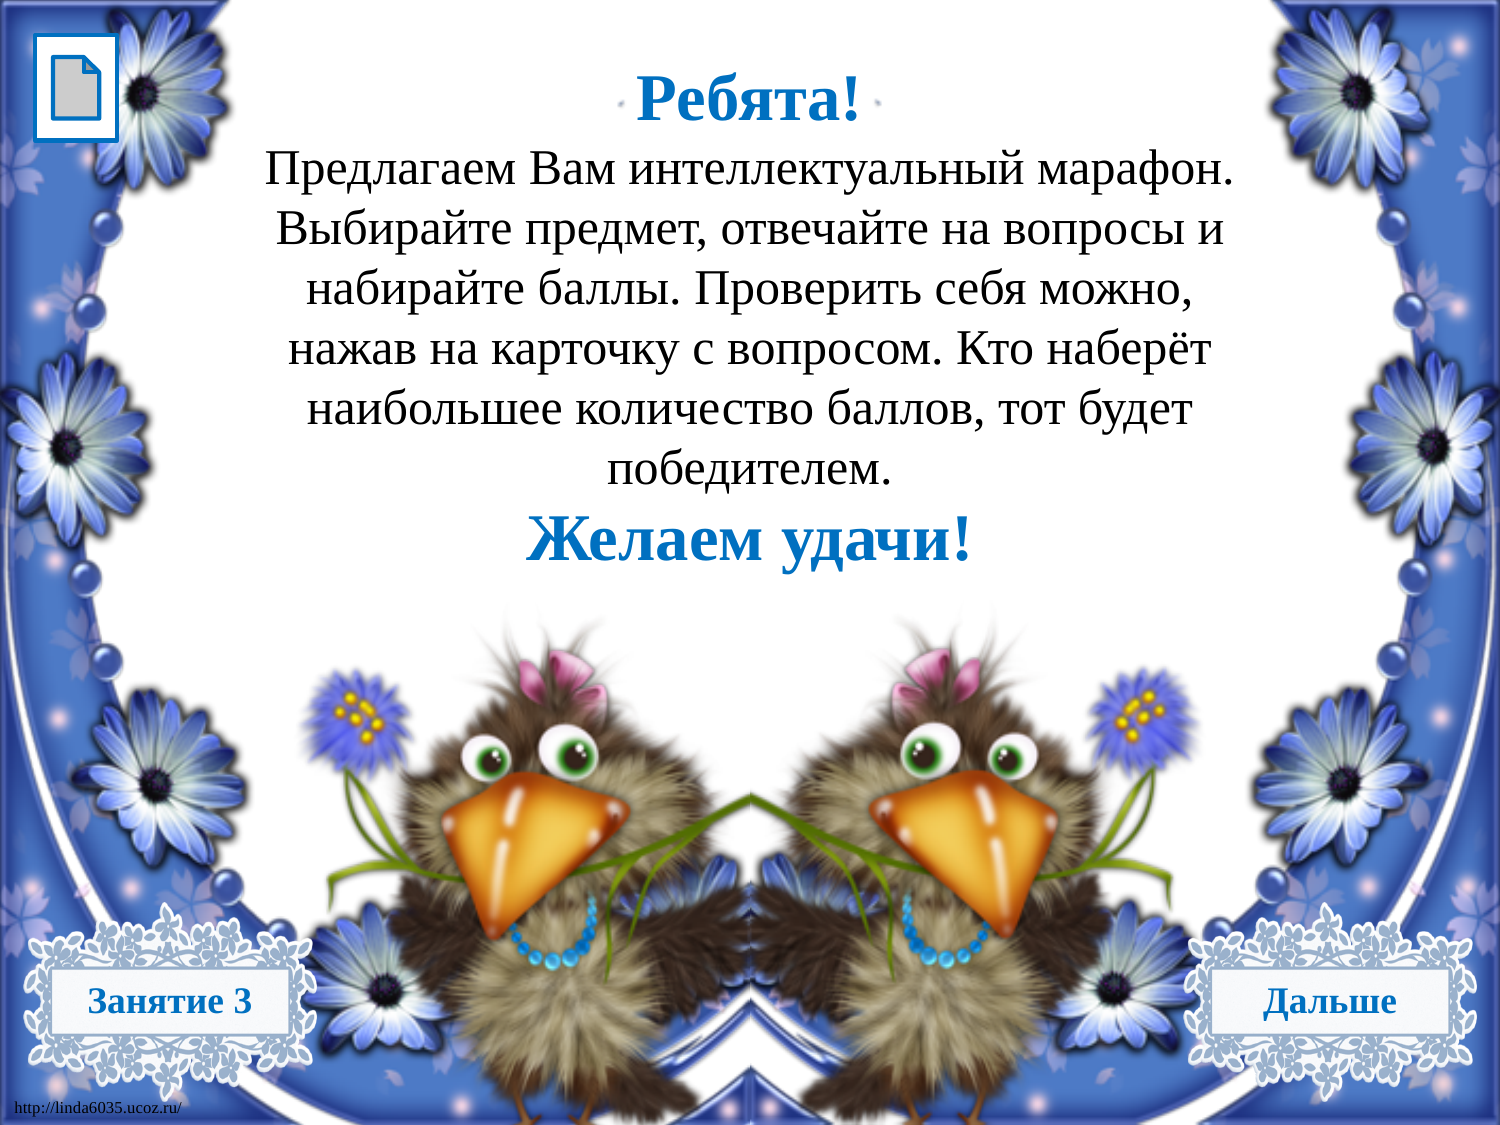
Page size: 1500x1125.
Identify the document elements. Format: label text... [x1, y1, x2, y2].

text_box [33, 33, 119, 143]
text_box Ребята! Предлагаем Вам интеллектуальный марафон. Выбирайте предмет, отвечайте на вопросы и набирайте баллы. Проверить себя можно, нажав на карточку с вопросом. Кто наберёт наибольшее количество баллов, тот будет победителем. Желаем удачи! [234, 46, 1266, 582]
picture [0, 0, 1500, 1125]
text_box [1183, 902, 1477, 1102]
